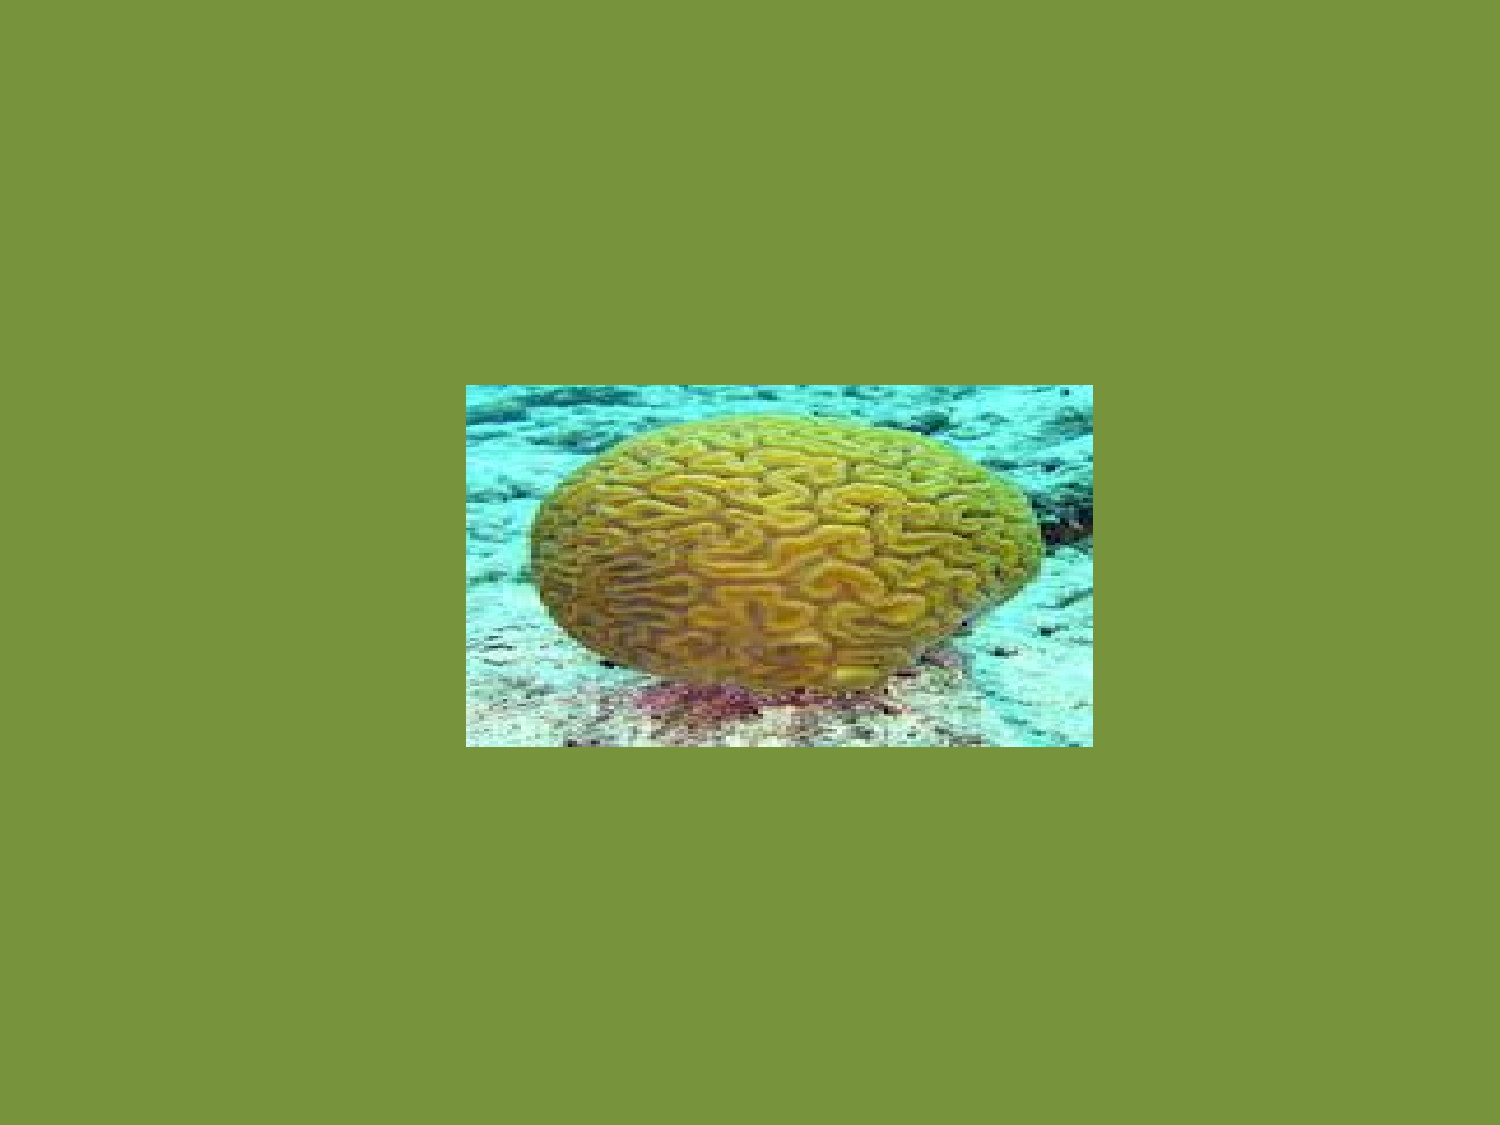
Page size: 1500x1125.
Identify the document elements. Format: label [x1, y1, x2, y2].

list [466, 385, 1093, 747]
